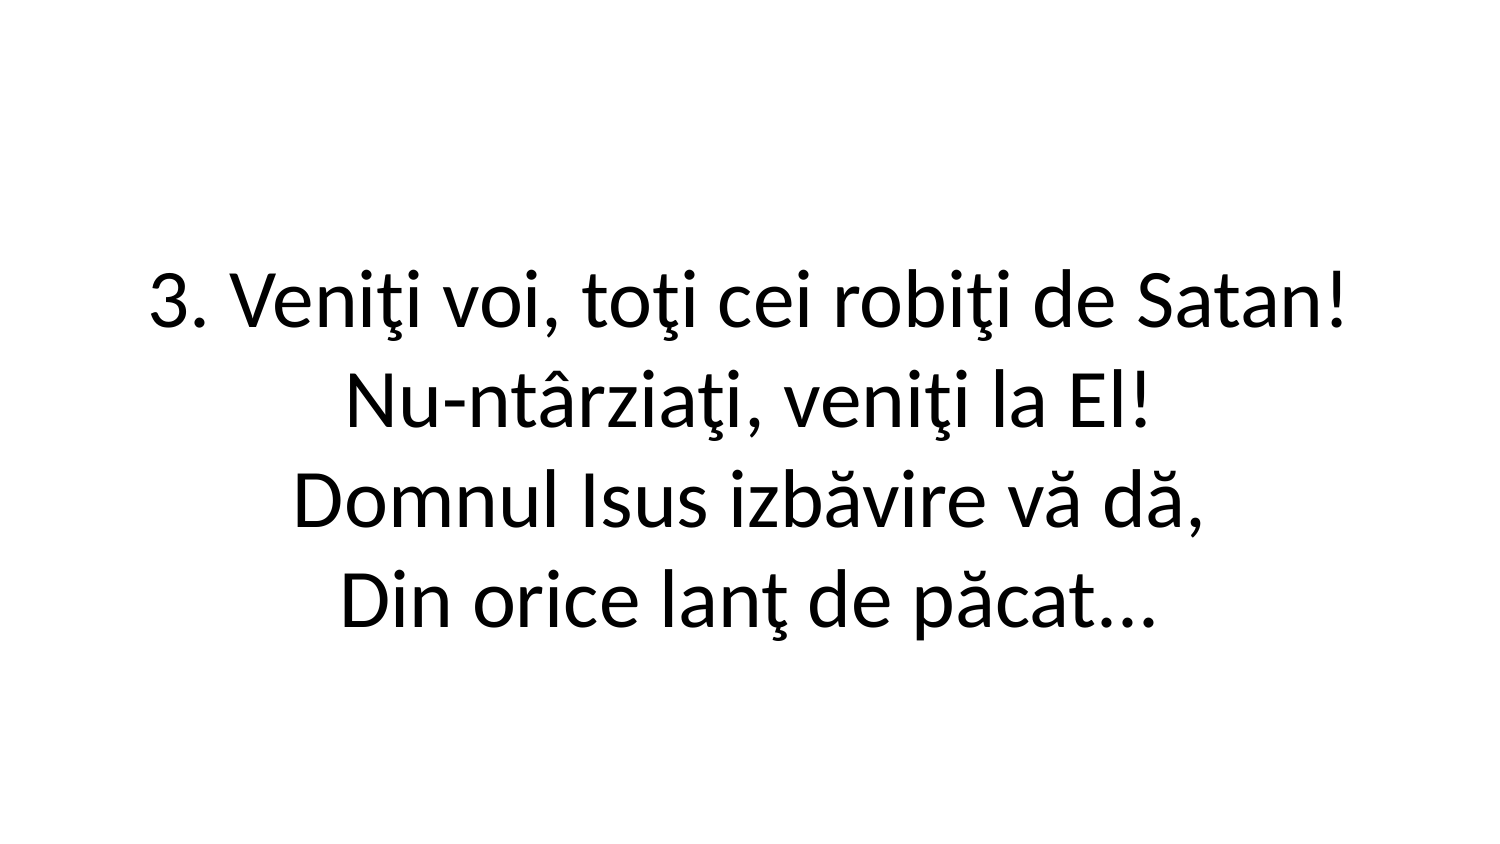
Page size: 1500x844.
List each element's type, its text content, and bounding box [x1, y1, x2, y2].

text_box 3. Veniţi voi, toţi cei robiţi de Satan! Nu-ntârziaţi, veniţi la El! Domnul Isus izbăvire vă dă, Din orice lanţ de păcat... [132, 192, 1367, 652]
